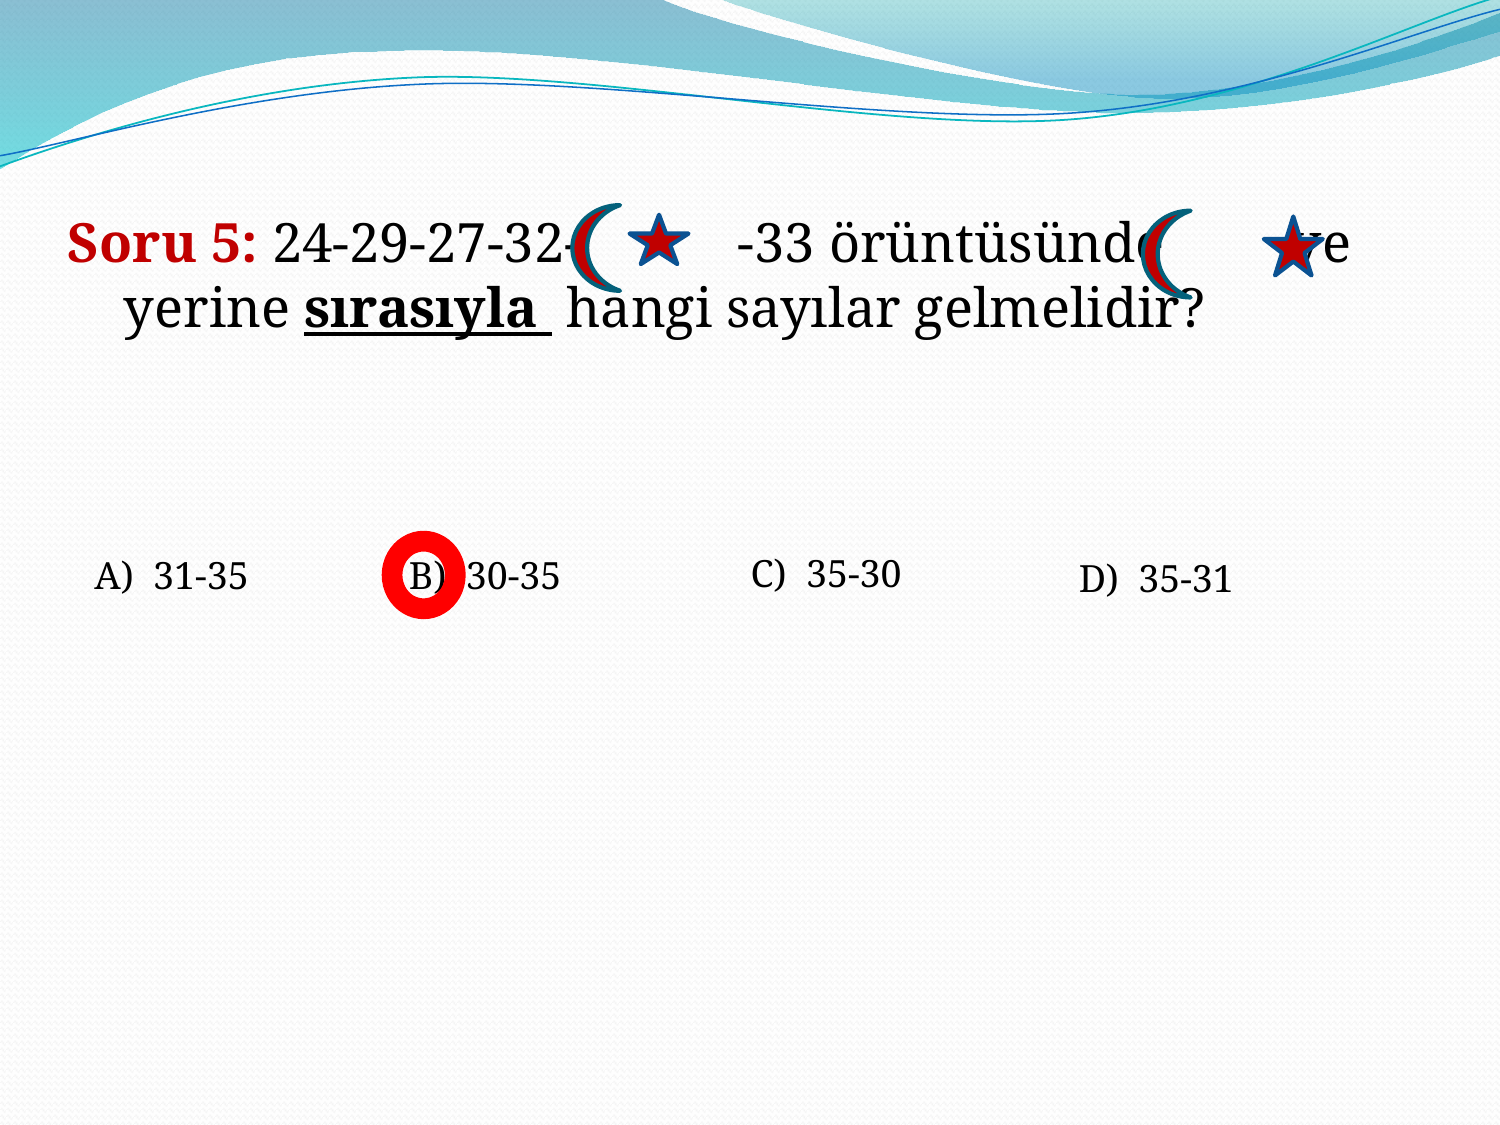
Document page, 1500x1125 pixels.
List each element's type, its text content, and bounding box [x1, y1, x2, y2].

text_box [570, 203, 623, 293]
text_box [381, 530, 466, 620]
list Soru 5: 24-29-27-32- - -33 örüntüsünde ve yerine sırasıyla hangi sayılar gelmelidir? [53, 125, 1412, 362]
text_box [1140, 208, 1193, 300]
text_box [627, 212, 691, 266]
text_box [1261, 214, 1325, 278]
text_box C) 35-30 [735, 542, 917, 603]
text_box B) 30-35 [403, 552, 444, 598]
text_box A) 31-35 [79, 544, 264, 605]
text_box B) 30-35 [455, 544, 577, 605]
text_box D) 35-31 [1064, 547, 1250, 607]
